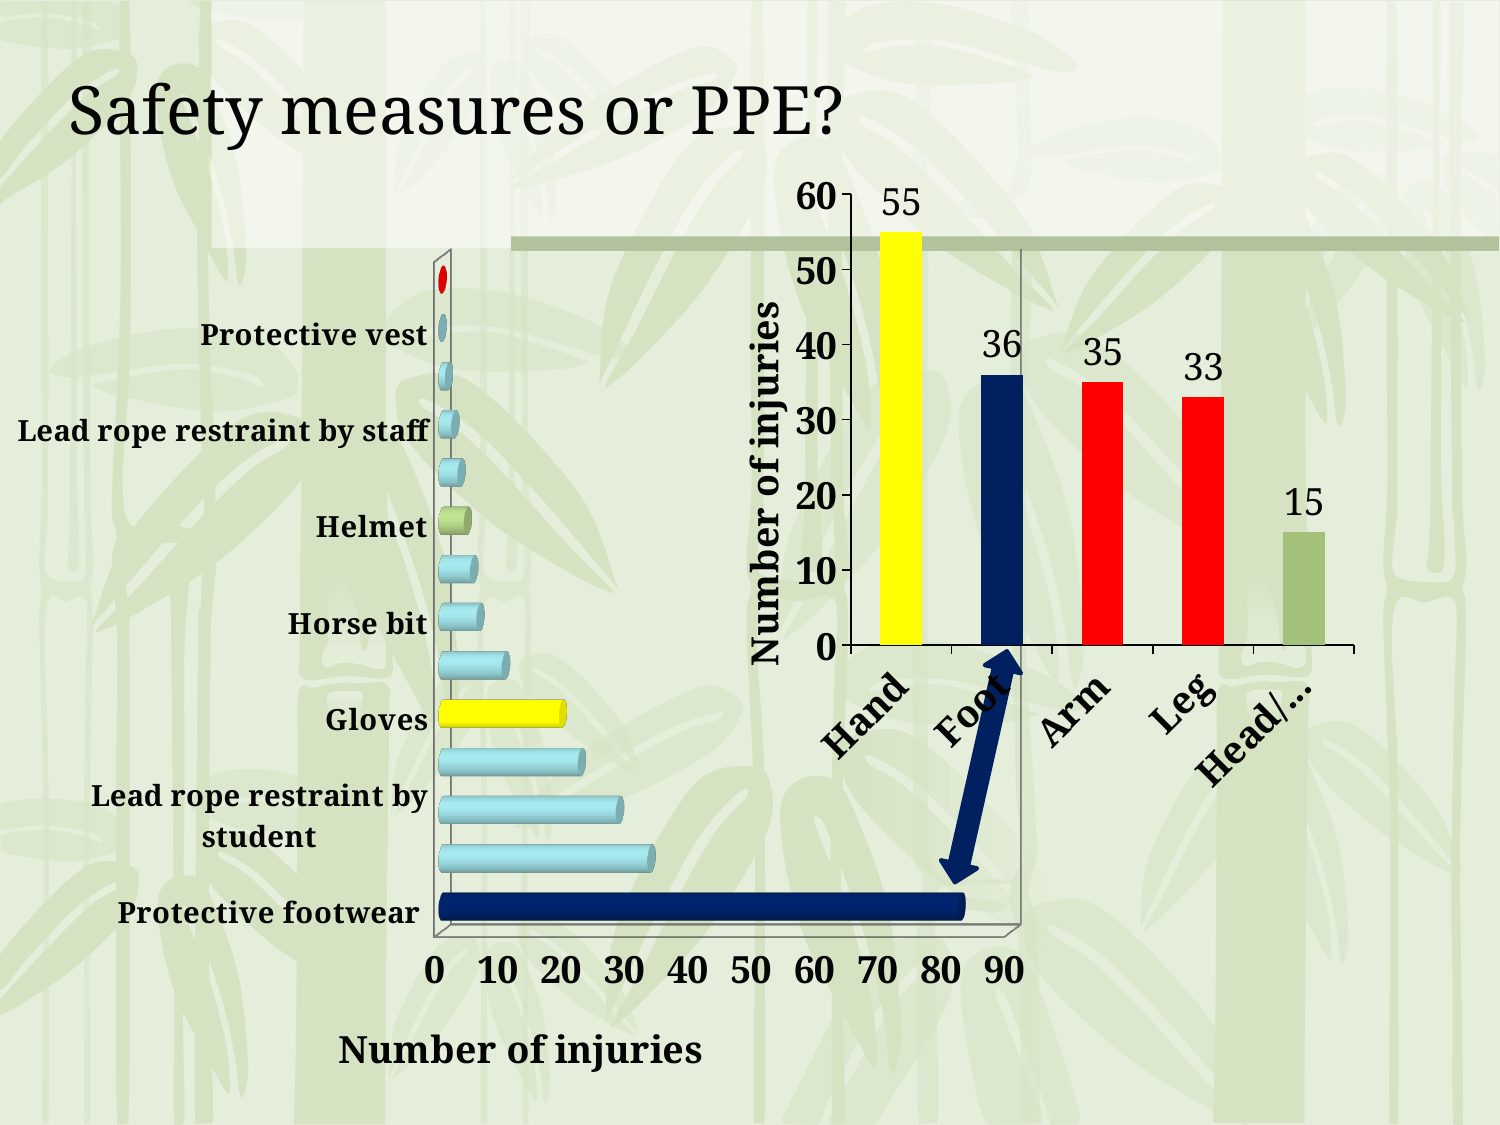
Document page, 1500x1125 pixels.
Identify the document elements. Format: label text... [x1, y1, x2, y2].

title Safety measures or PPE? [53, 30, 1404, 185]
chart [17, 160, 1412, 1095]
